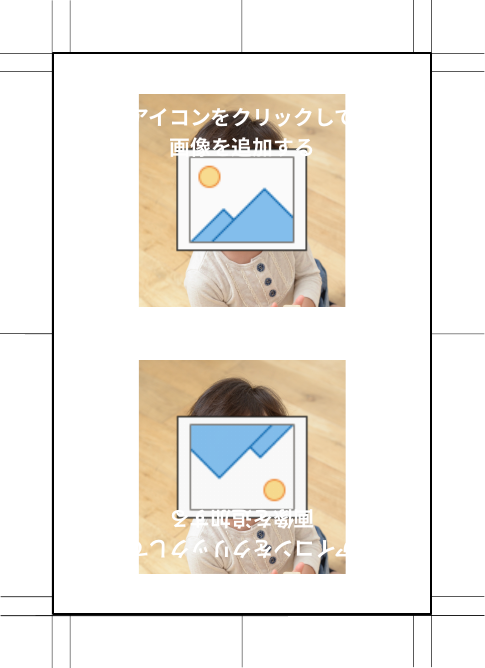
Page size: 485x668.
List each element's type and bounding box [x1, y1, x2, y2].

picture [138, 360, 346, 574]
picture [138, 93, 346, 307]
